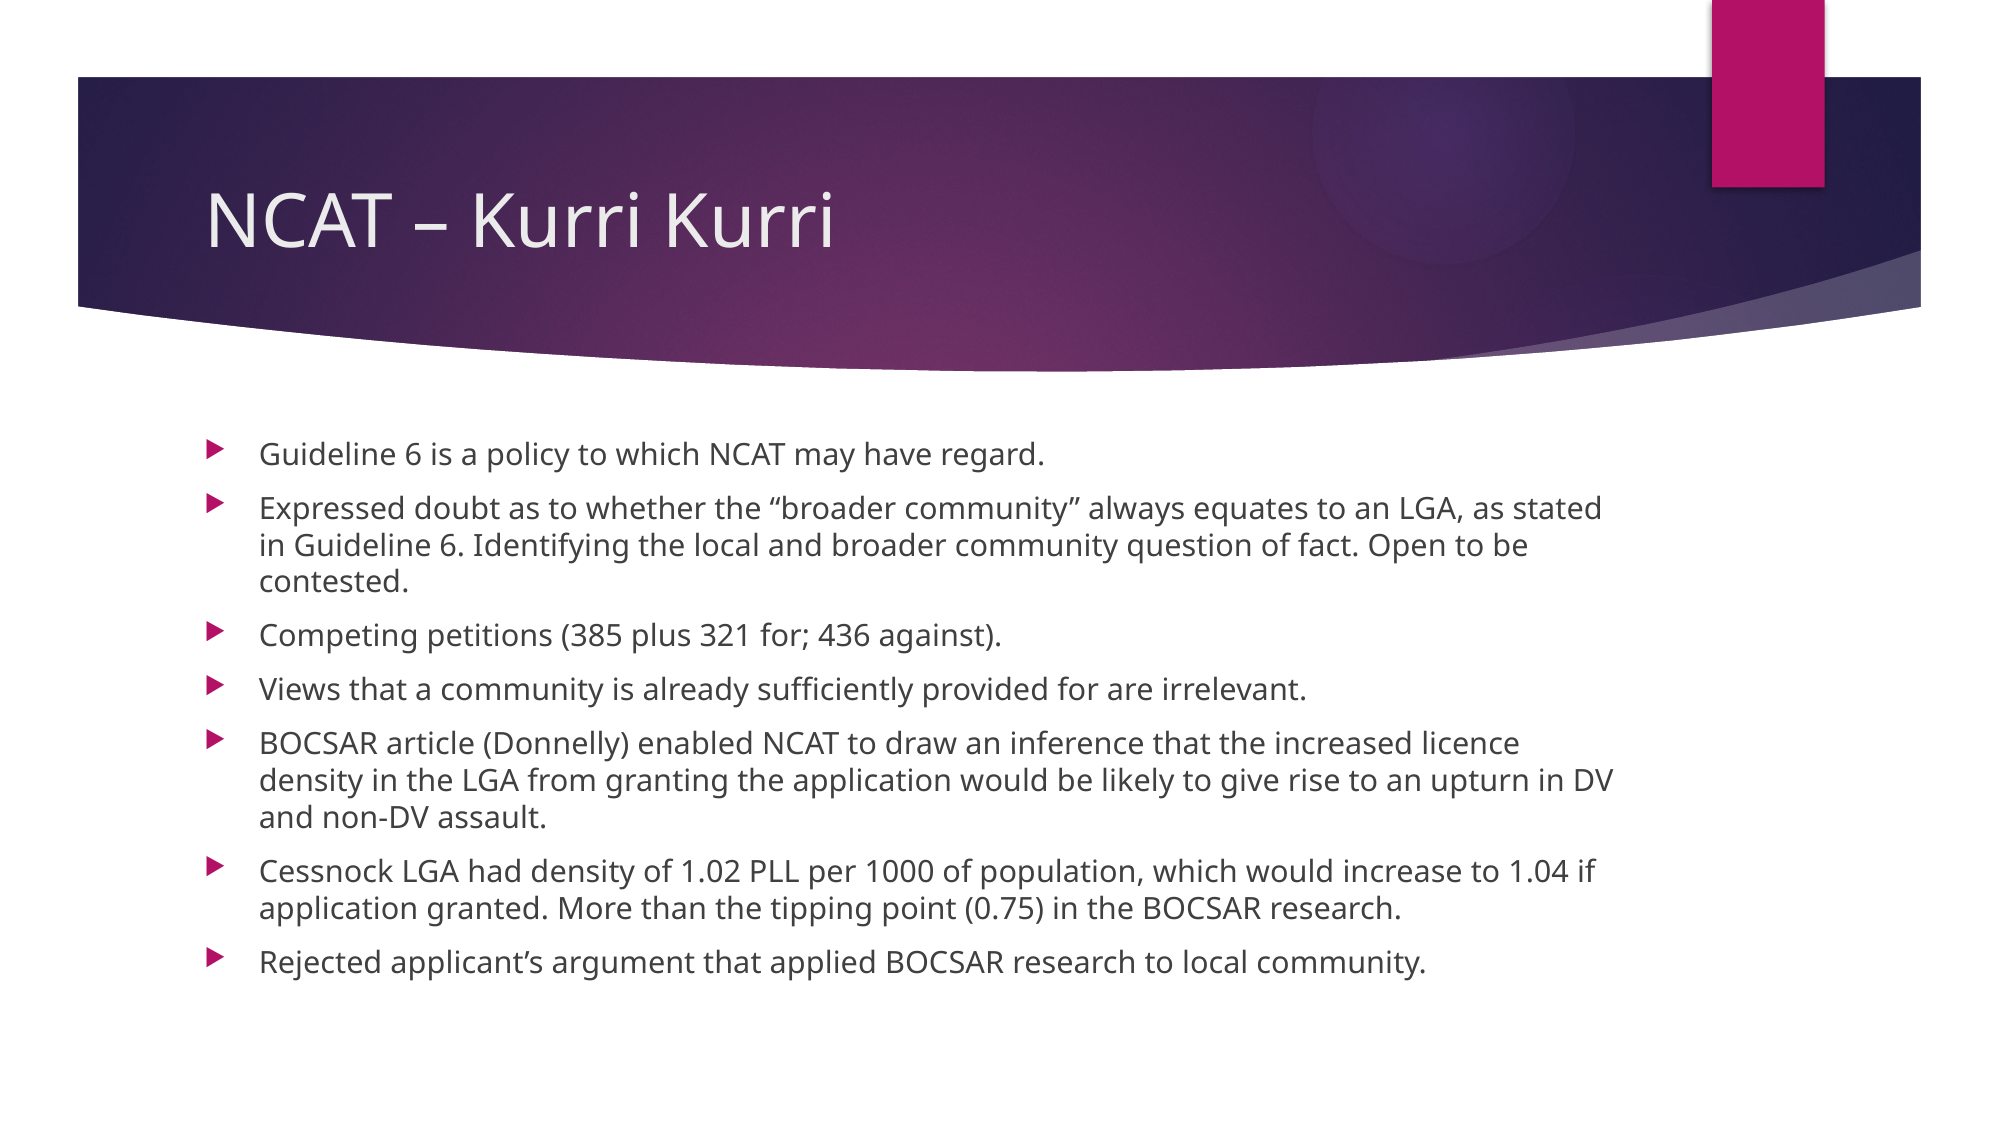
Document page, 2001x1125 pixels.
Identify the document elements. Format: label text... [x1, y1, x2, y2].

title NCAT – Kurri Kurri [189, 159, 1627, 276]
list Guideline 6 is a policy to which NCAT may have regard. Expressed doubt as to whether the “broader community” always equates to an LGA, as stated in Guideline 6. Identifying the local and broader community question of fact. Open to be contested. Competing petitions (385 plus 321 for; 436 against). Views that a community is already sufficiently provided for are irrelevant. BOCSAR article (Donnelly) enabled NCAT to draw an inference that the increased licence density in the LGA from granting the application would be likely to give rise to an upturn in DV and non-DV assault. Cessnock LGA had density of 1.02 PLL per 1000 of population, which would increase to 1.04 if application granted. More than the tipping point (0.75) in the BOCSAR research. Rejected applicant’s argument that applied BOCSAR research to local community. [189, 427, 1638, 988]
